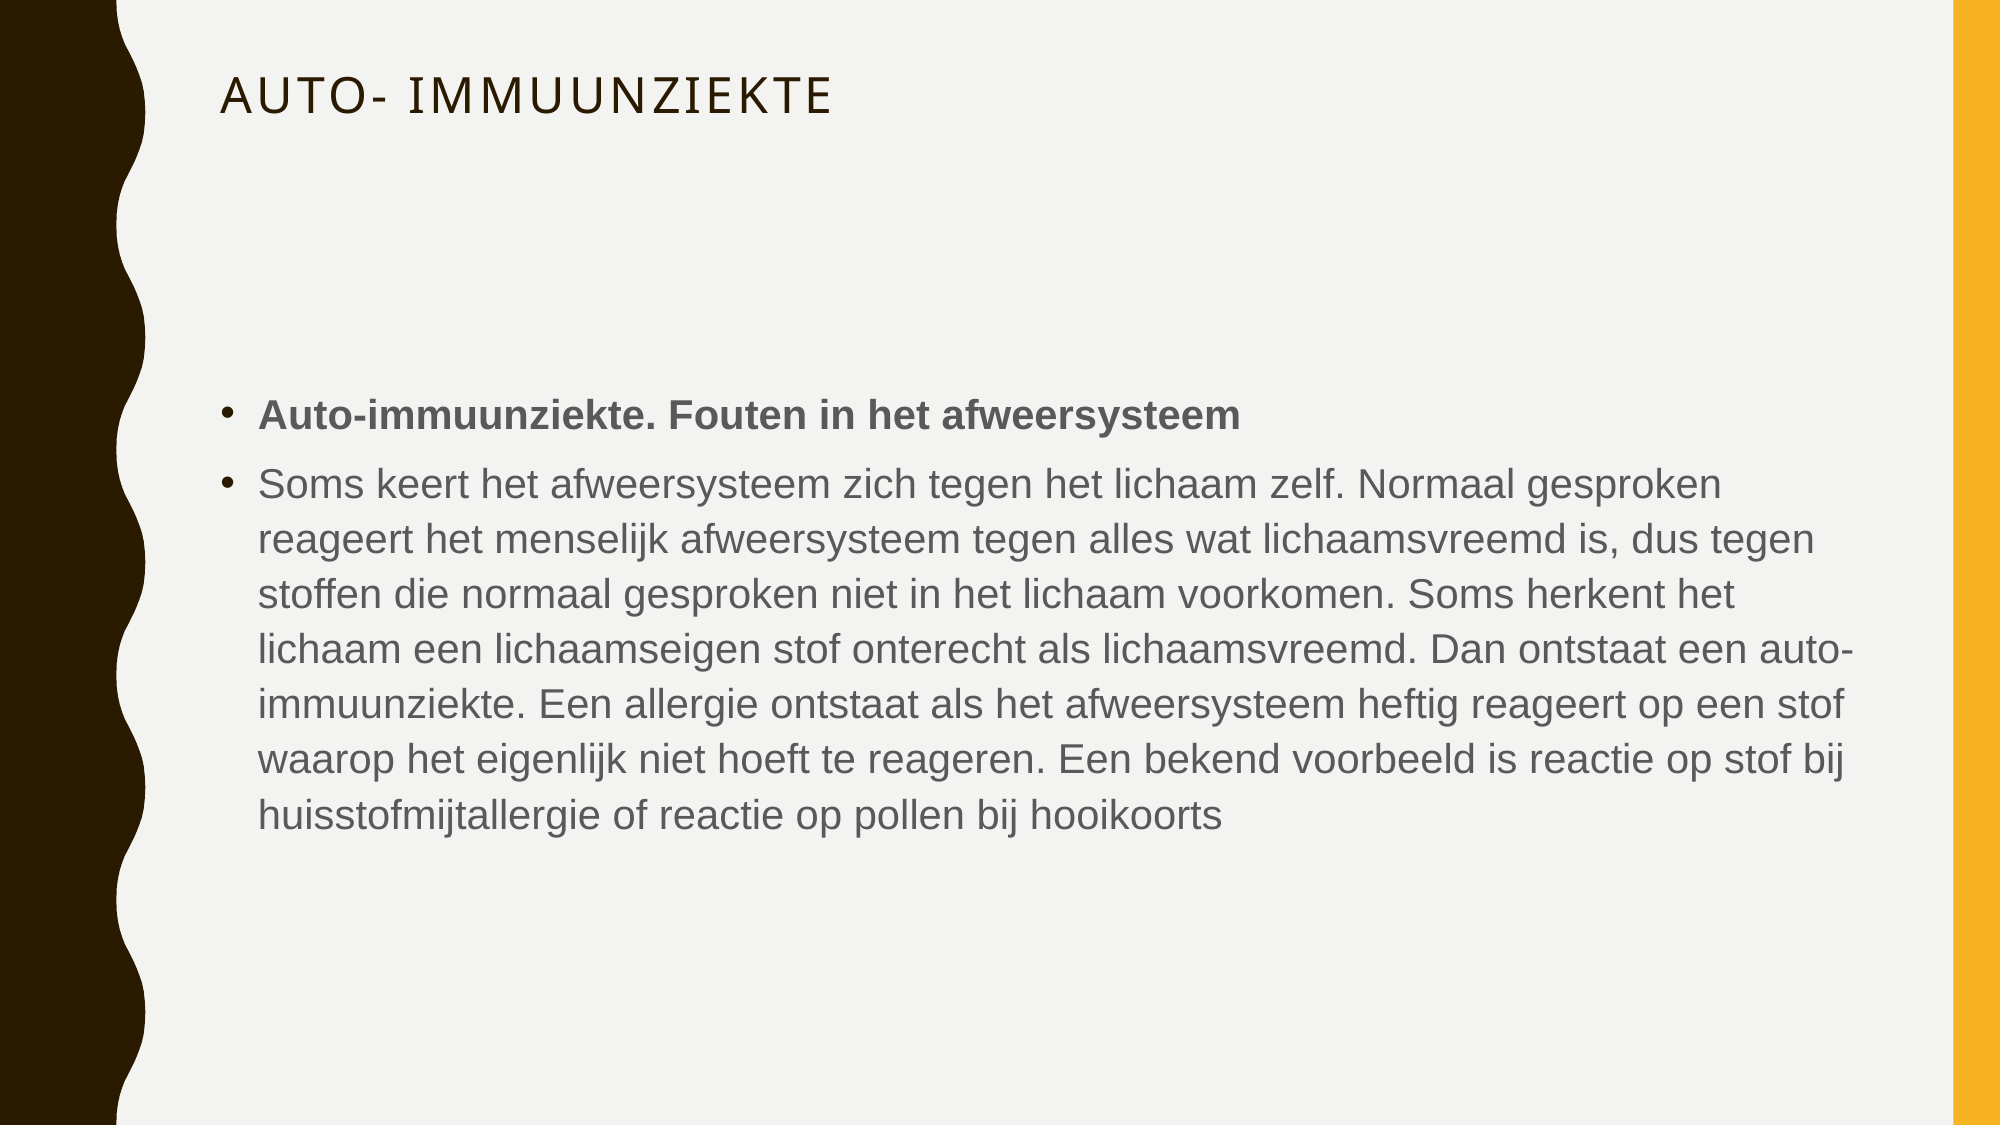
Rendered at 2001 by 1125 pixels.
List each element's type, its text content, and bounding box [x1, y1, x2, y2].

title Auto- immuunziekte [205, 62, 1875, 308]
list Auto-immuunziekte. Fouten in het afweersysteem Soms keert het afweersysteem zich tegen het lichaam zelf. Normaal gesproken reageert het menselijk afweersysteem tegen alles wat lichaamsvreemd is, dus tegen stoffen die normaal gesproken niet in het lichaam voorkomen. Soms herkent het lichaam een lichaamseigen stof onterecht als lichaamsvreemd. Dan ontstaat een auto-immuunziekte. Een allergie ontstaat als het afweersysteem heftig reageert op een stof waarop het eigenlijk niet hoeft te reageren. Een bekend voorbeeld is reactie op stof bij huisstofmijtallergie of reactie op pollen bij hooikoorts [205, 375, 1875, 965]
